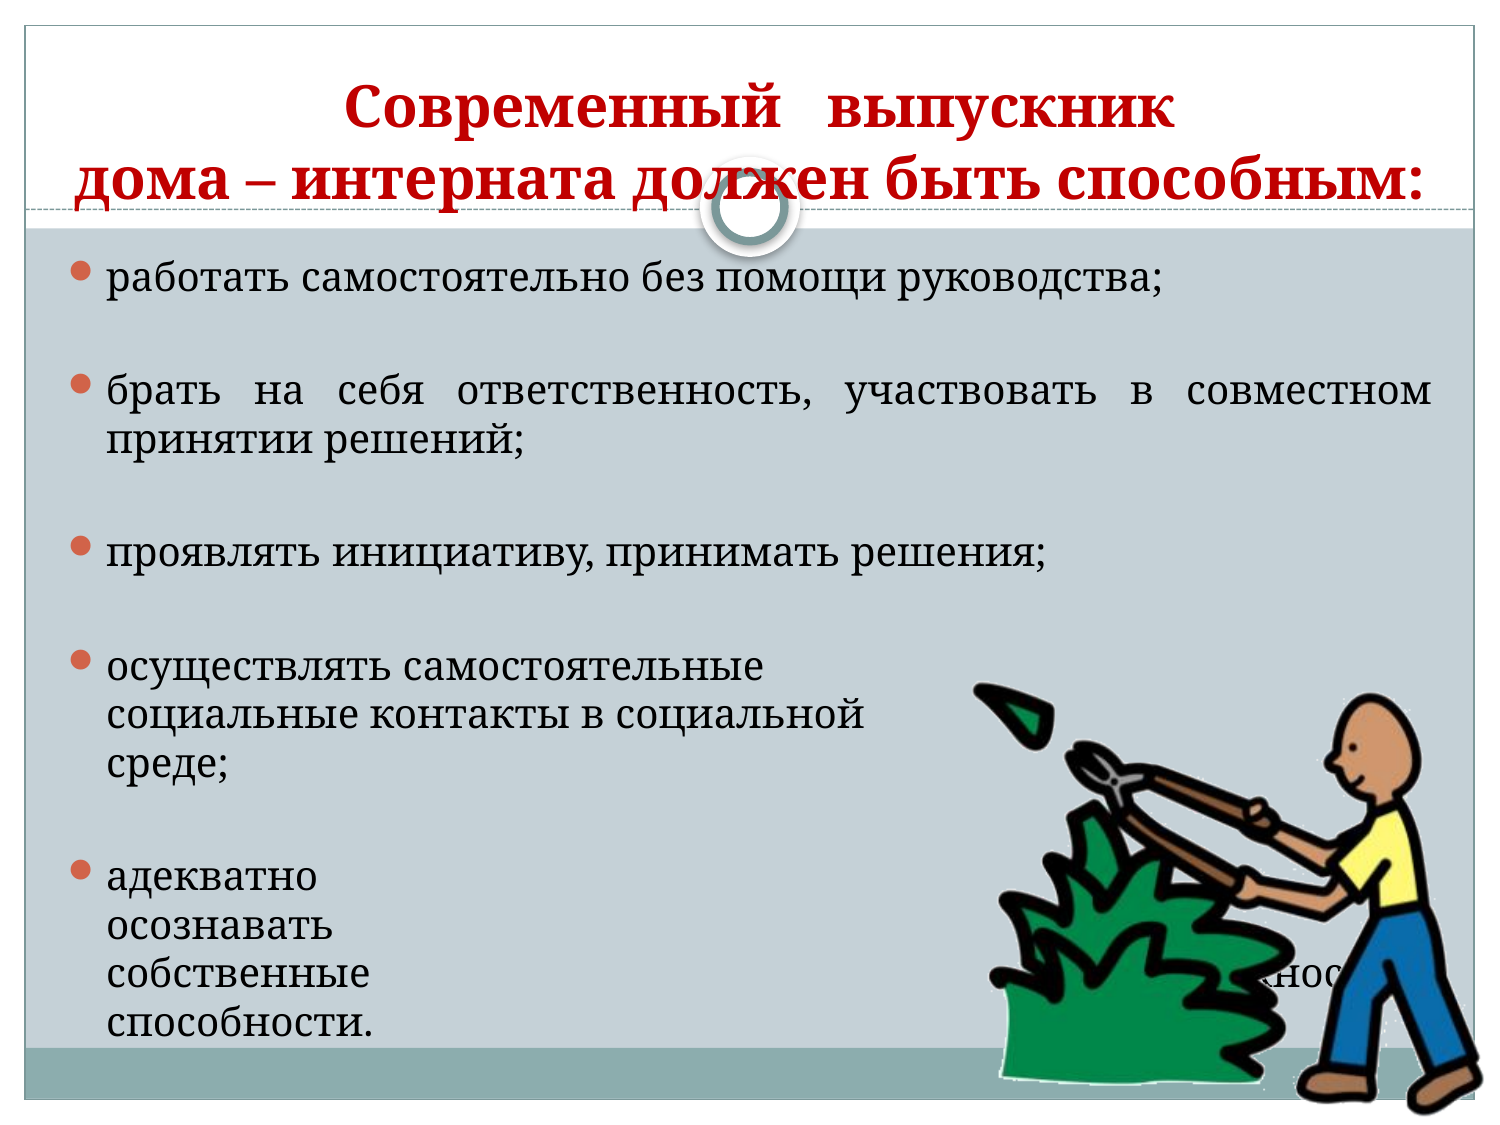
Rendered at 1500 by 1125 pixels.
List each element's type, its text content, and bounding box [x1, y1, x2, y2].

picture [891, 597, 1500, 1125]
list работать самостоятельно без помощи руководства; брать на себя ответственность, участвовать в совместном принятии решений; проявлять инициативу, принимать решения; осуществлять самостоятельные социальные контакты в социальной среде; адекватно осознавать собственные возможности и способности. [53, 243, 1449, 1059]
title Современный выпускник дома – интерната должен быть способным: [0, 42, 1500, 299]
